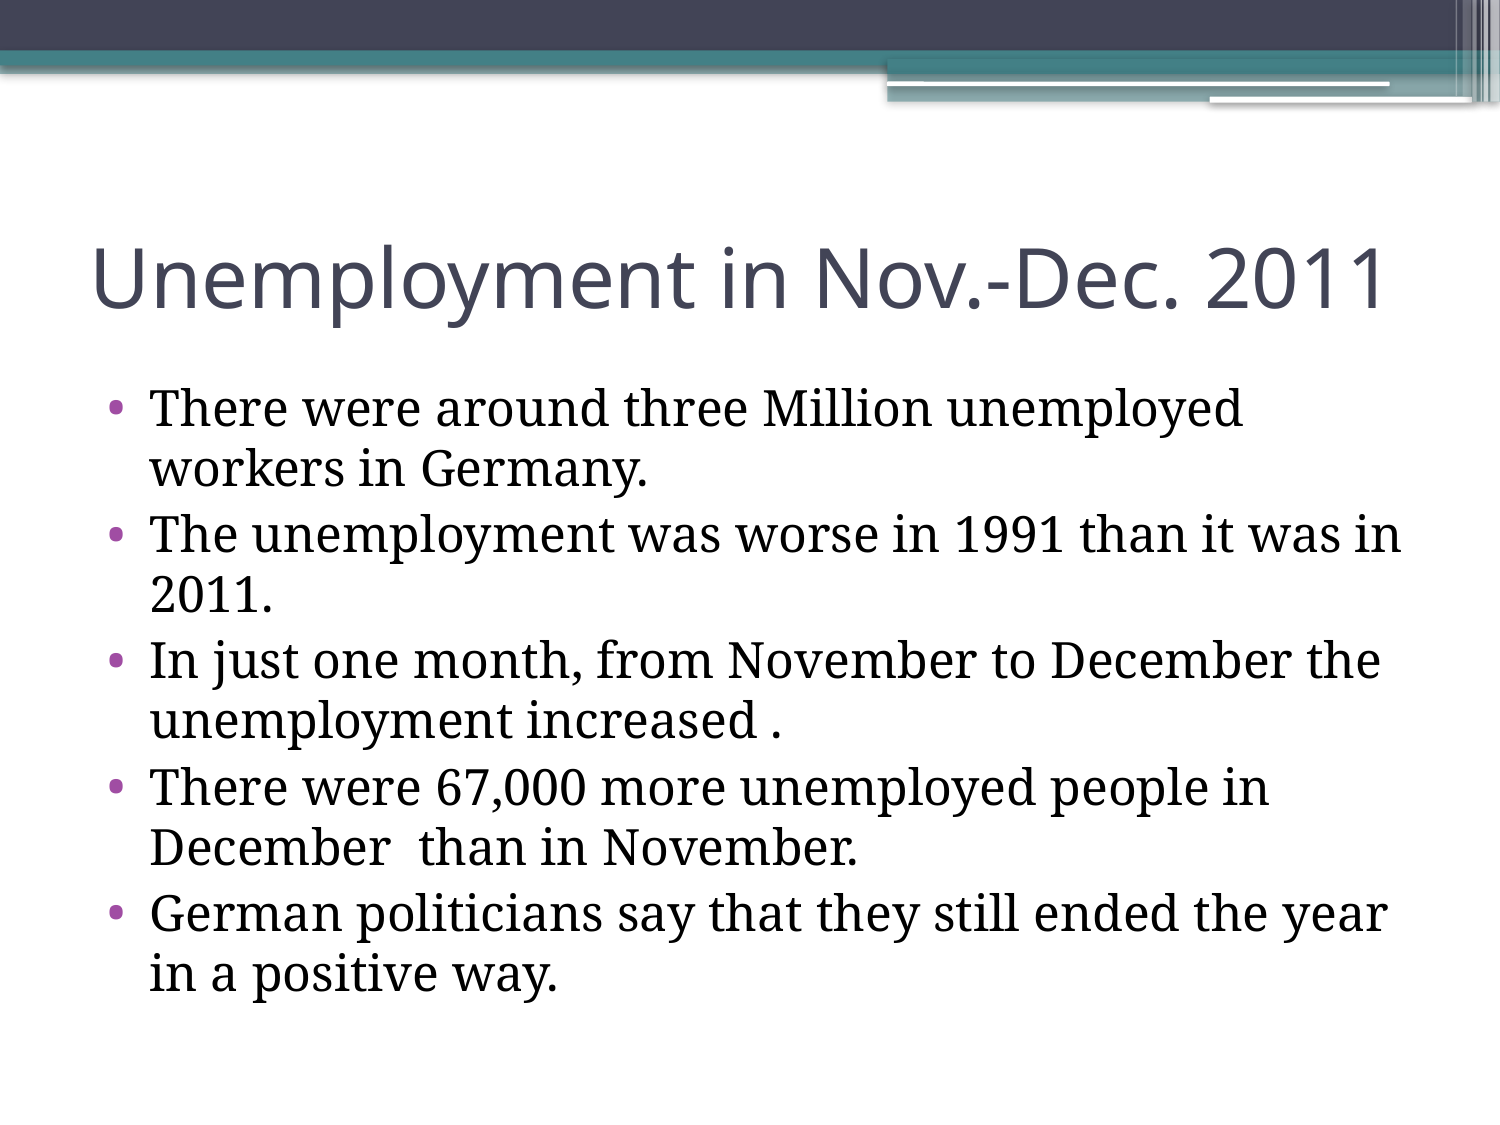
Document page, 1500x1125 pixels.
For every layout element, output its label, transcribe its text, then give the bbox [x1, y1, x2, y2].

title Unemployment in Nov.-Dec. 2011 [75, 187, 1425, 363]
list There were around three Million unemployed workers in Germany. The unemployment was worse in 1991 than it was in 2011. In just one month, from November to December the unemployment increased . There were 67,000 more unemployed people in December than in November. German politicians say that they still ended the year in a positive way. [75, 368, 1425, 1079]
